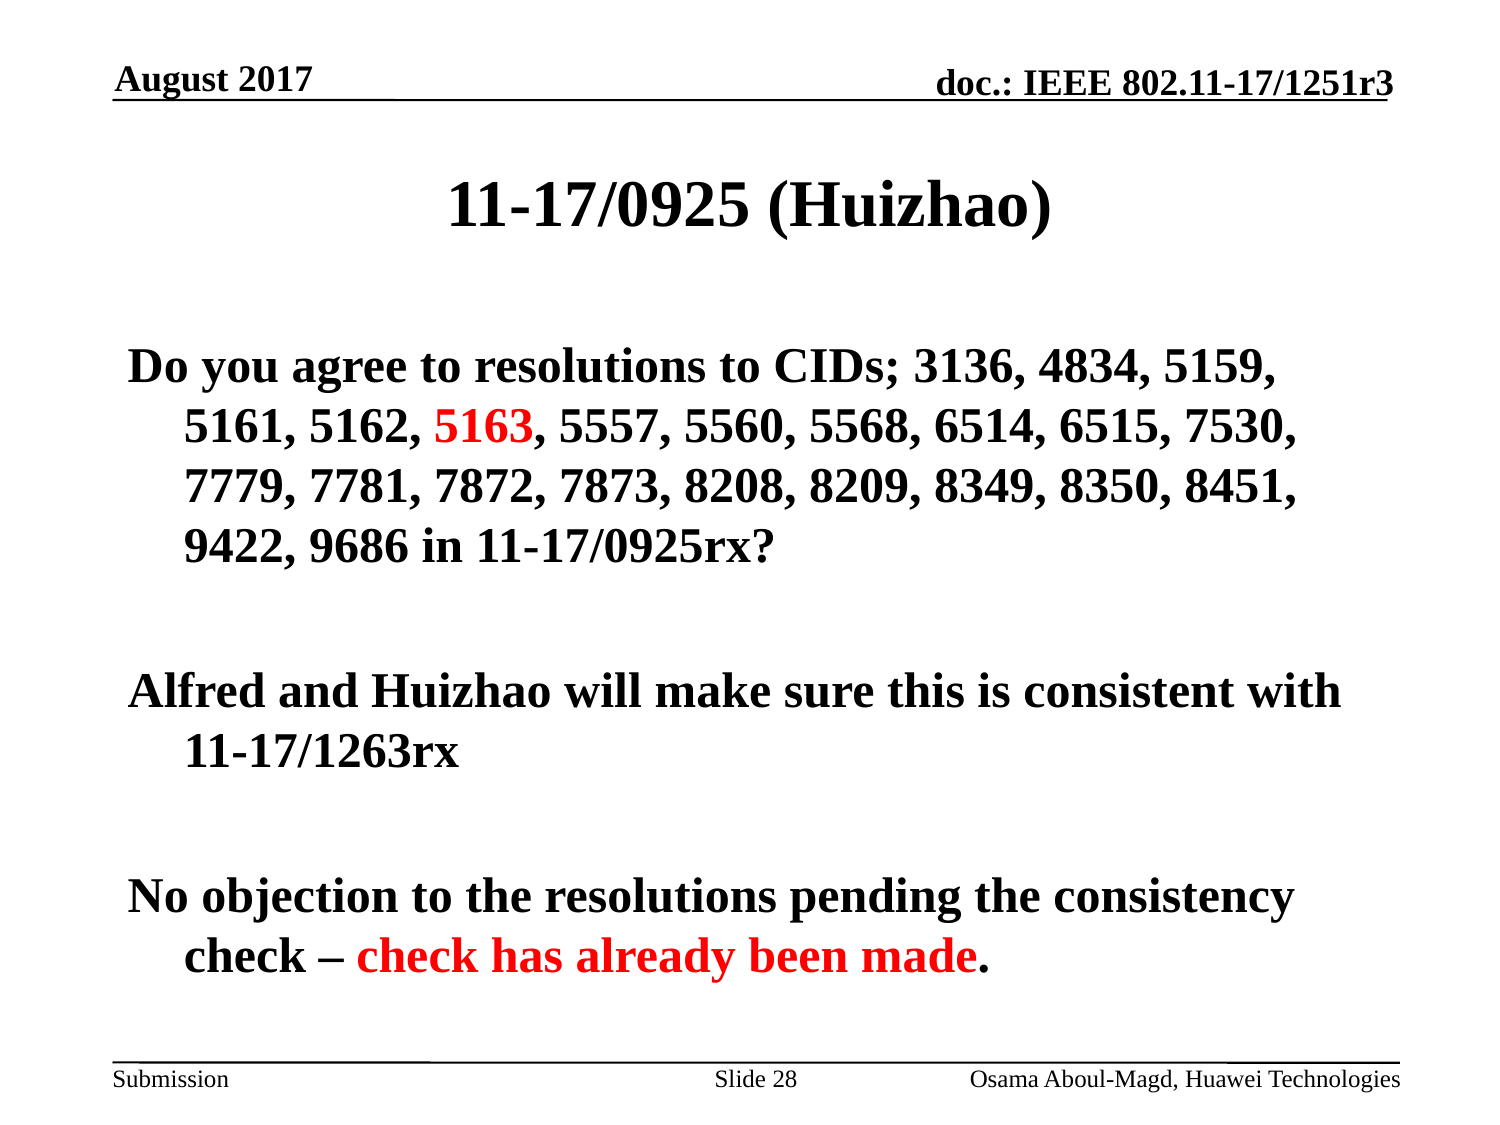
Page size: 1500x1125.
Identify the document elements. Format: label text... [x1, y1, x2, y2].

footer Osama Aboul-Magd, Huawei Technologies [878, 1061, 1402, 1093]
list Do you agree to resolutions to CIDs; 3136, 4834, 5159, 5161, 5162, 5163, 5557, 5560, 5568, 6514, 6515, 7530, 7779, 7781, 7872, 7873, 8208, 8209, 8349, 8350, 8451, 9422, 9686 in 11-17/0925rx? Alfred and Huizhao will make sure this is consistent with 11-17/1263rx No objection to the resolutions pending the consistency check – check has already been made. [112, 324, 1388, 1000]
slide_number Slide 28 [712, 1061, 800, 1123]
title 11-17/0925 (Huizhao) [112, 112, 1388, 288]
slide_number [114, 54, 423, 100]
